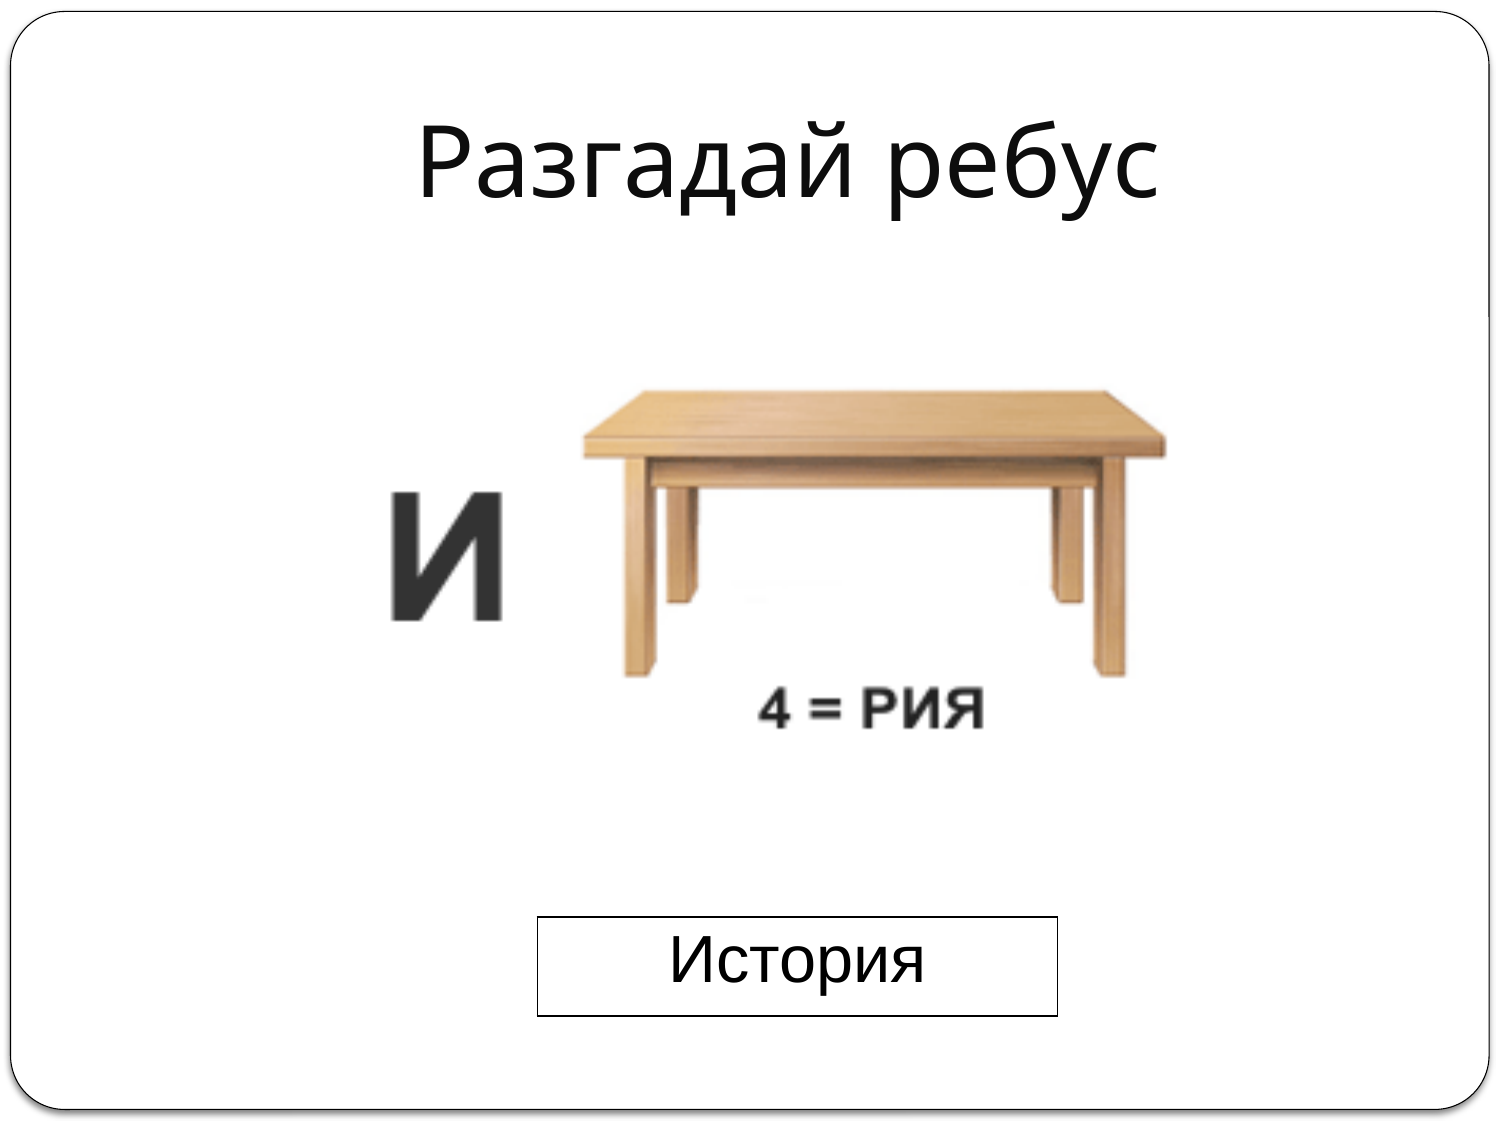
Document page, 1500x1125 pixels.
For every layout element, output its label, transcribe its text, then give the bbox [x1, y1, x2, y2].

table_header История [538, 918, 1057, 1015]
picture [348, 278, 1200, 847]
title Разгадай ребус [150, 45, 1425, 233]
